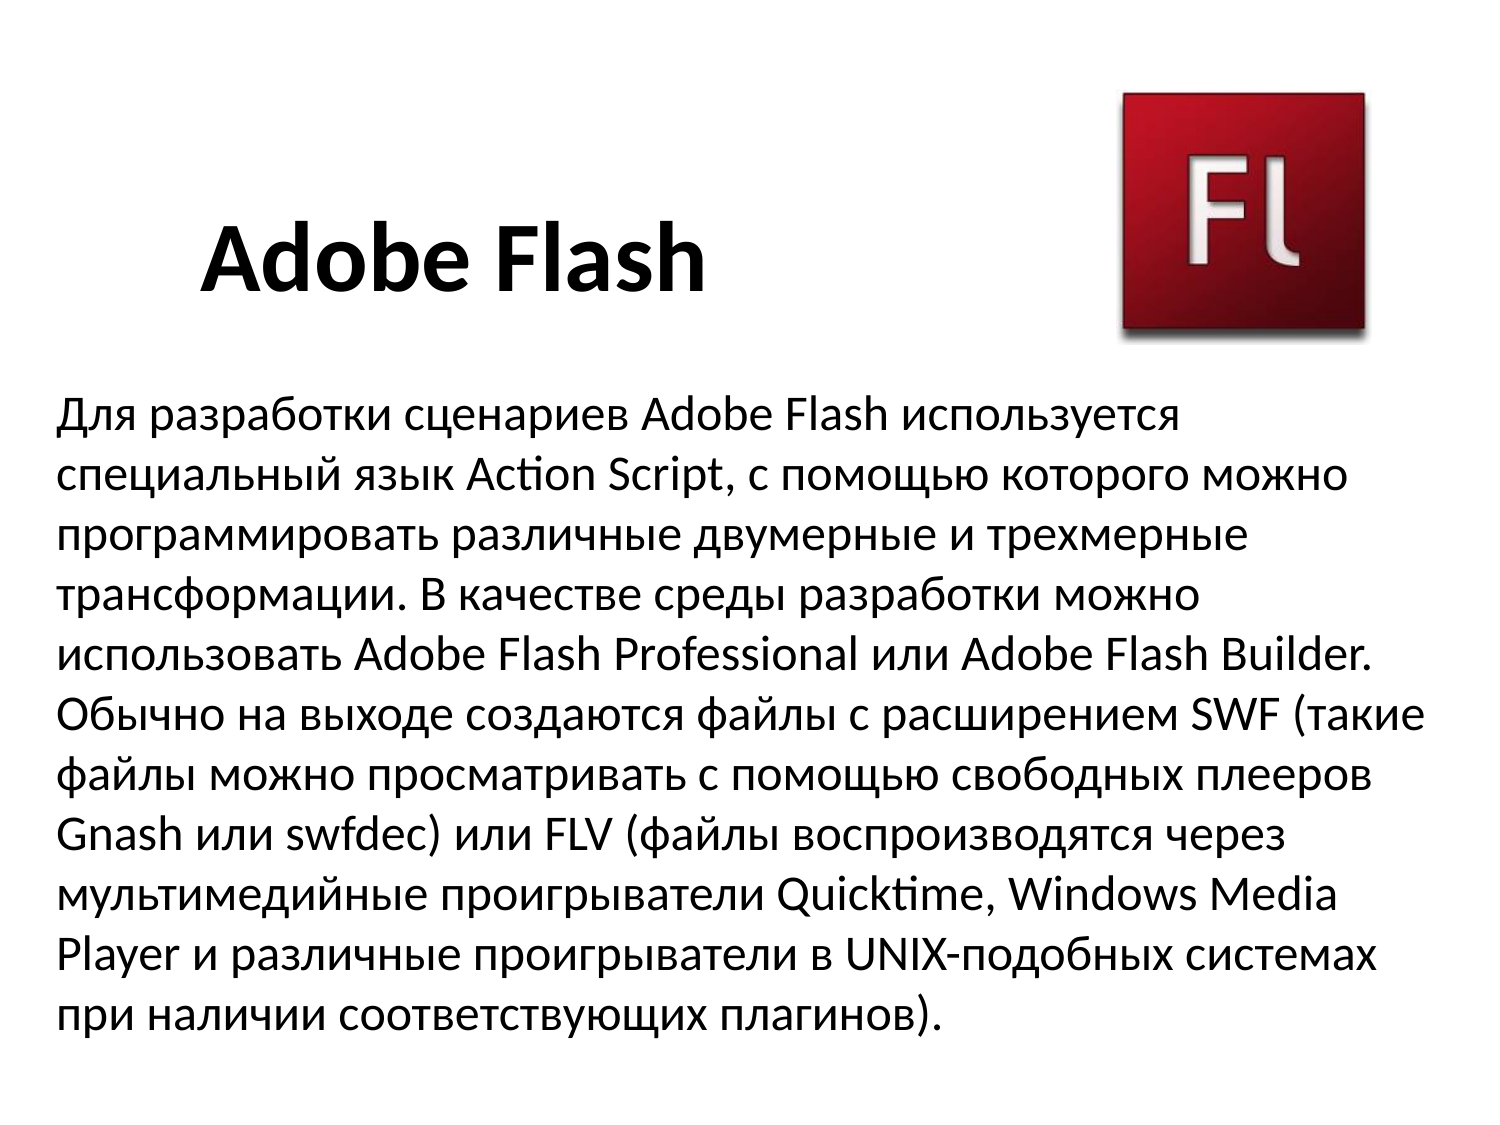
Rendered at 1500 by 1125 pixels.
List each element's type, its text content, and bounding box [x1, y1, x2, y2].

text_box Для разработки сценариев Adobe Flash используется специальный язык Action Script, с помощью которого можно программировать различные двумерные и трехмерные трансформации. В качестве среды разработки можно использовать Adobe Flash Professional или Adobe Flash Builder. Обычно на выходе создаются файлы с расширением SWF (такие файлы можно просматривать с помощью свободных плееров Gnash или swfdec) или FLV (файлы воспроизводятся через мультимедийные проигрыватели Quicktime, Windows Media Player и различные проигрыватели в UNIX-подобных системах при наличии соответствующих плагинов). [41, 373, 1459, 1049]
picture [1115, 89, 1372, 346]
text_box Adobe Flash [185, 184, 724, 320]
